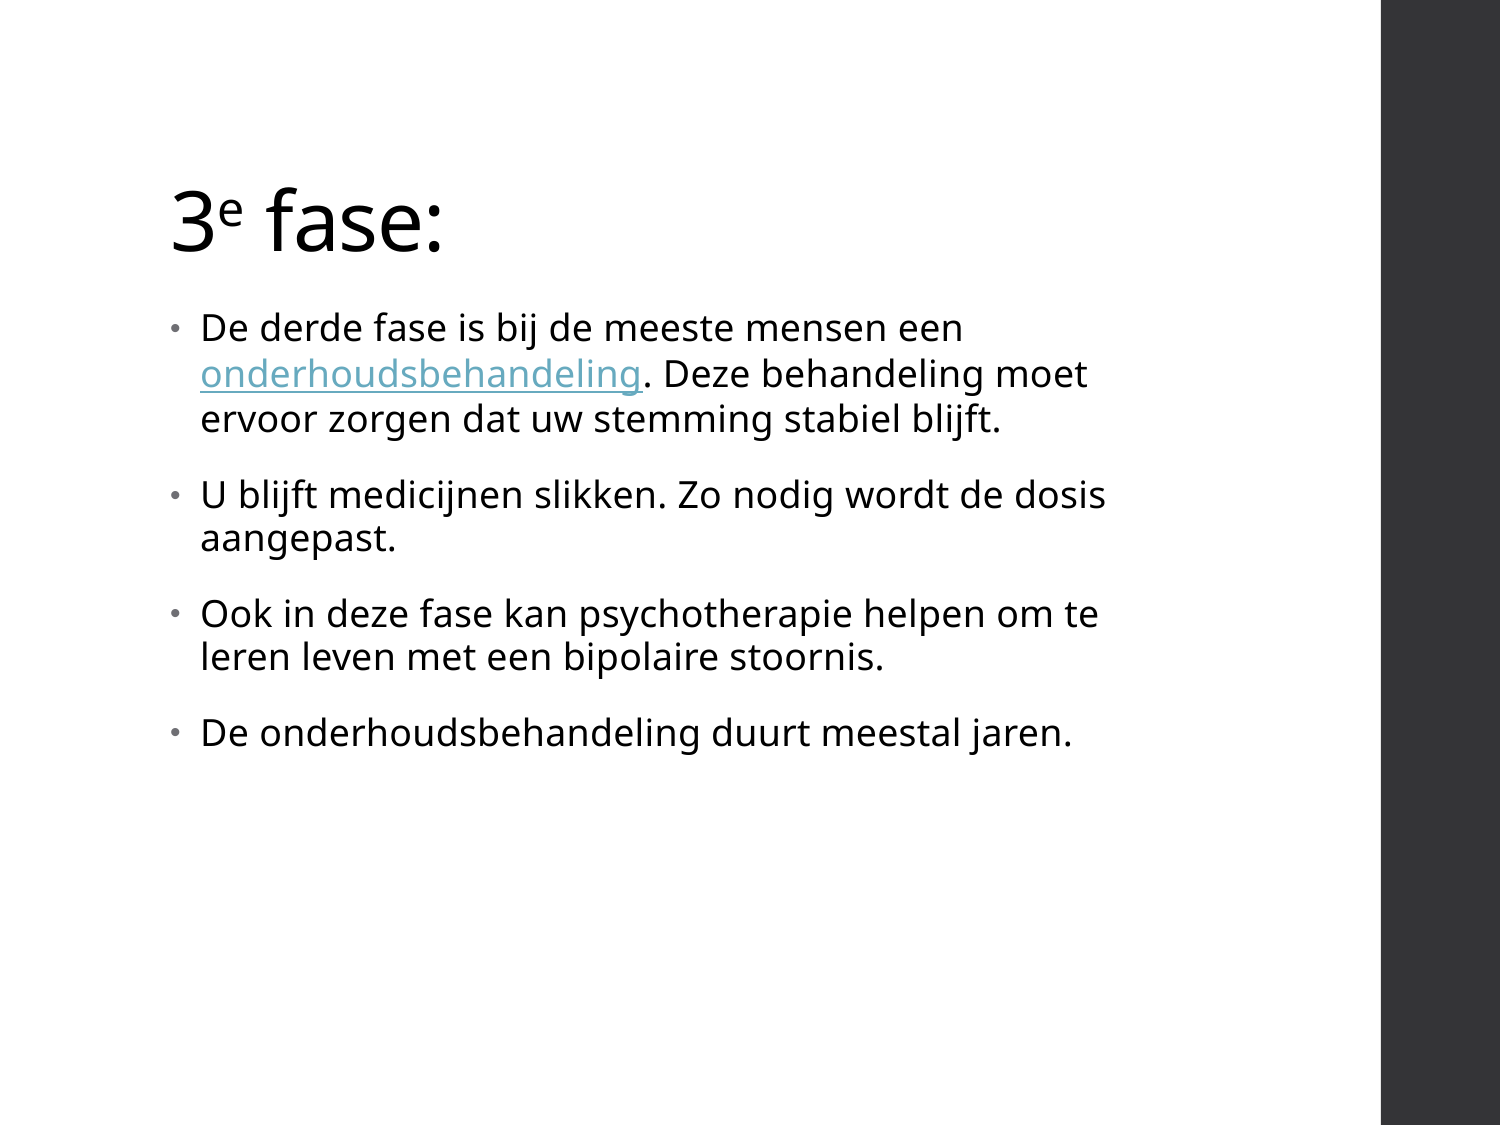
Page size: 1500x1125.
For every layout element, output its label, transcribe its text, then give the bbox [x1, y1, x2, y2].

list De derde fase is bij de meeste mensen een onderhoudsbehandeling. Deze behandeling moet ervoor zorgen dat uw stemming stabiel blijft. U blijft medicijnen slikken. Zo nodig wordt de dosis aangepast. Ook in deze fase kan psychotherapie helpen om te leren leven met een bipolaire stoornis. De onderhoudsbehandeling duurt meestal jaren. [155, 299, 1213, 1014]
title 3e fase: [155, 60, 1348, 278]
